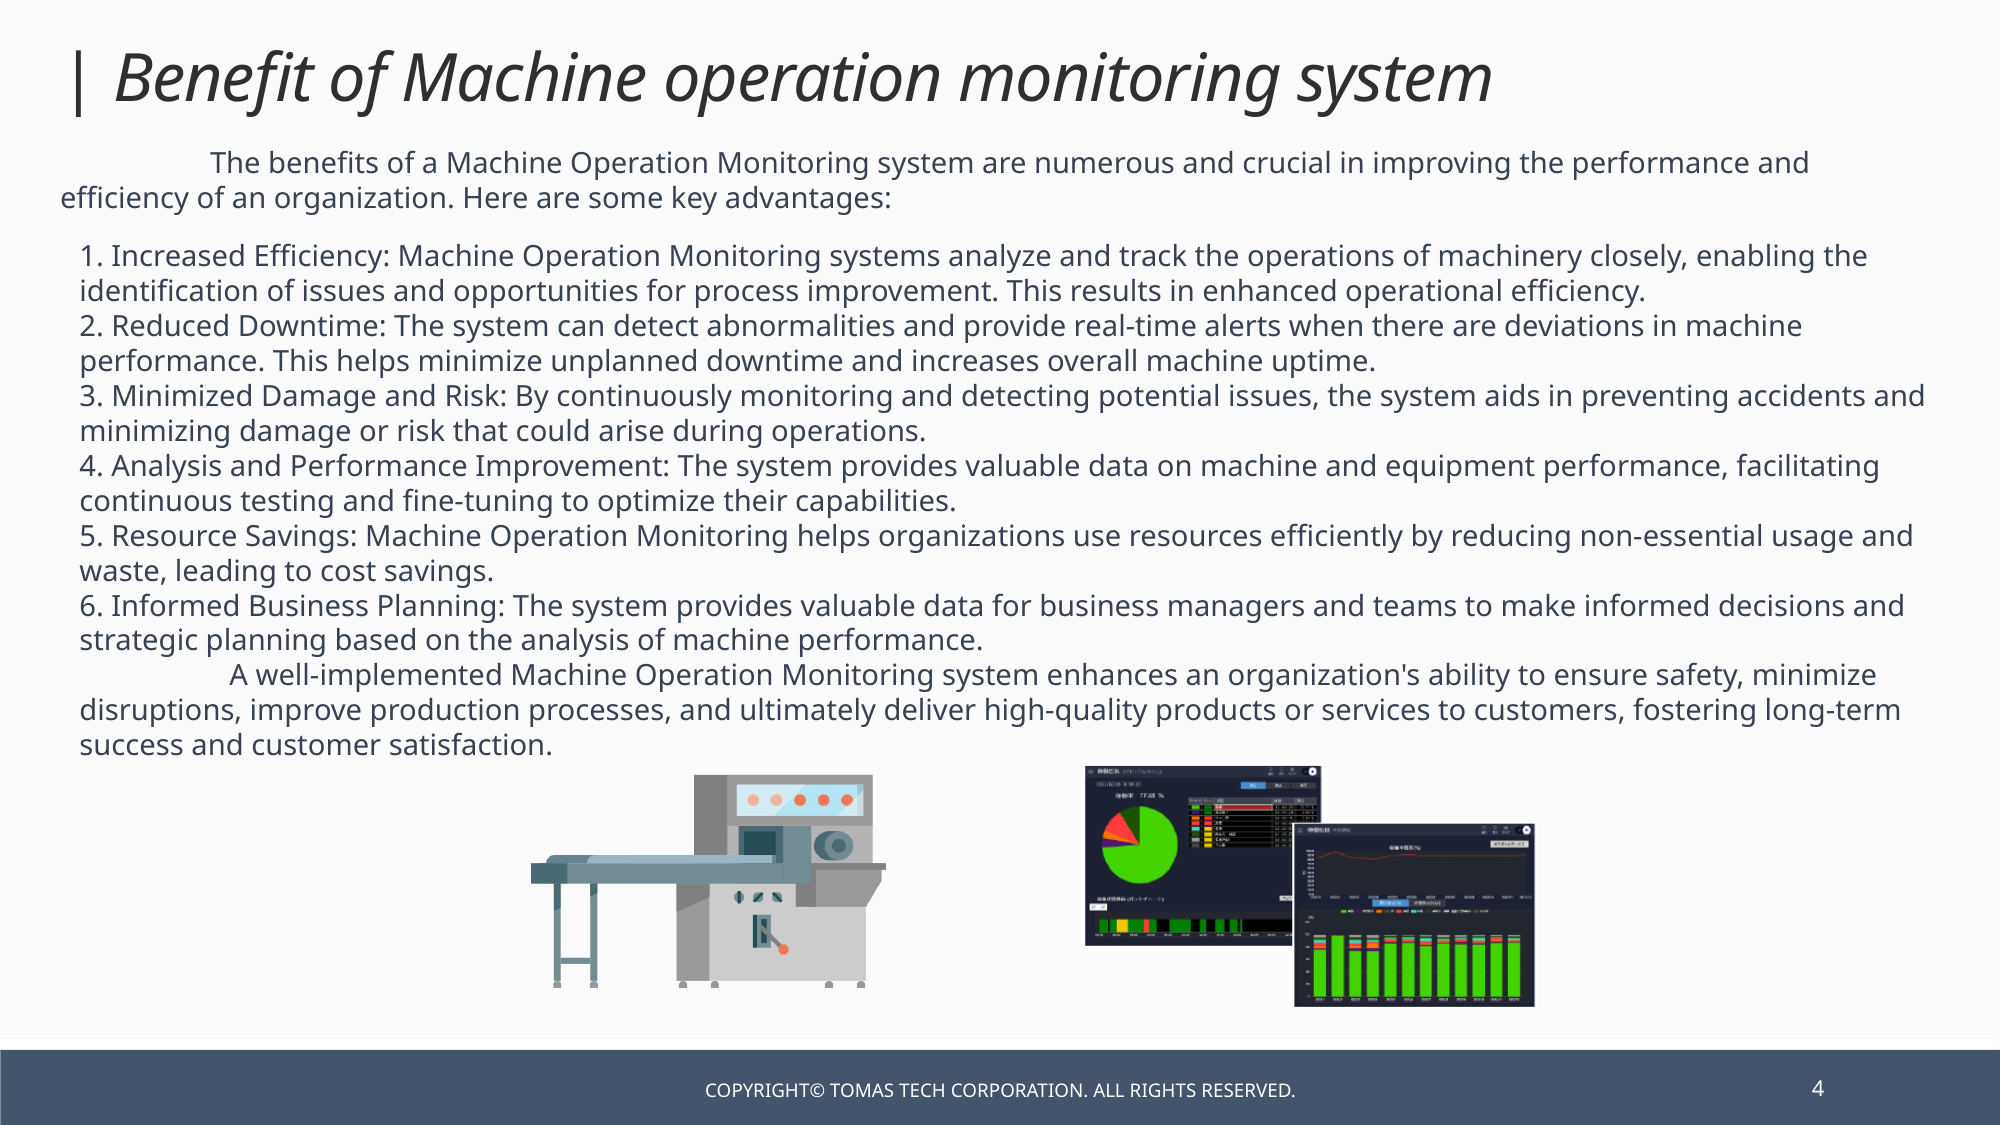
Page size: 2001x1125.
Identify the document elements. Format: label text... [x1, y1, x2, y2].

text_box The benefits of a Machine Operation Monitoring system are numerous and crucial in improving the performance and efficiency of an organization. Here are some key advantages: [45, 136, 1922, 222]
text_box | Benefit of Machine operation monitoring system [45, 26, 1955, 137]
slide_number 4 [1624, 1059, 1840, 1120]
picture [530, 703, 887, 1059]
picture [1082, 741, 1546, 1021]
text_box Increased Efficiency: Machine Operation Monitoring systems analyze and track the operations of machinery closely, enabling the identification of issues and opportunities for process improvement. This results in enhanced operational efficiency. Reduced Downtime: The system can detect abnormalities and provide real-time alerts when there are deviations in machine performance. This helps minimize unplanned downtime and increases overall machine uptime. Minimized Damage and Risk: By continuously monitoring and detecting potential issues, the system aids in preventing accidents and minimizing damage or risk that could arise during operations. Analysis and Performance Improvement: The system provides valuable data on machine and equipment performance, facilitating continuous testing and fine-tuning to optimize their capabilities. Resource Savings: Machine Operation Monitoring helps organizations use resources efficiently by reducing non-essential usage and waste, leading to cost savings. Informed Business Planning: The system provides valuable data for business managers and teams to make informed decisions and strategic planning based on the analysis of machine performance. A well-implemented Machine Operation Monitoring system enhances an organization's ability to ensure safety, minimize disruptions, improve production processes, and ultimately deliver high-quality products or services to customers, fostering long-term success and customer satisfaction. [64, 229, 1955, 804]
footer COPYRIGHT© TOMAS TECH CORPORATION. ALL RIGHTS RESERVED. [604, 1059, 1396, 1120]
